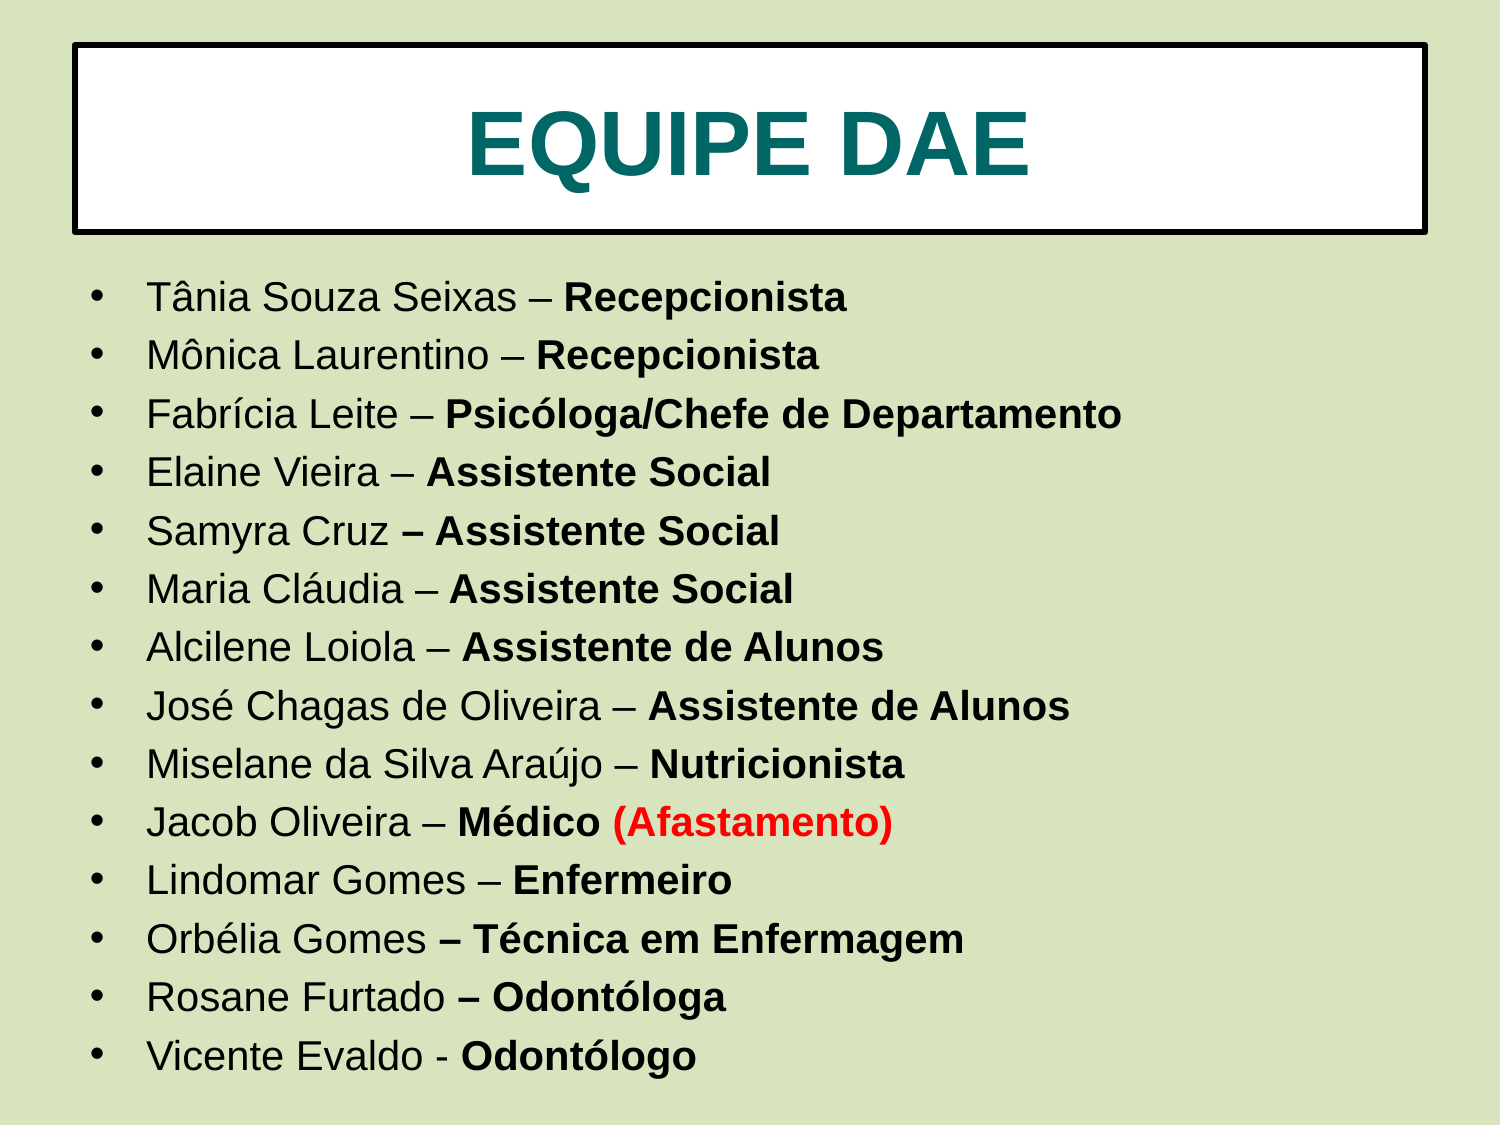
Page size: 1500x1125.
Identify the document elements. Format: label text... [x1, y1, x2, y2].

list Tânia Souza Seixas – Recepcionista Mônica Laurentino – Recepcionista Fabrícia Leite – Psicóloga/Chefe de Departamento Elaine Vieira – Assistente Social Samyra Cruz – Assistente Social Maria Cláudia – Assistente Social Alcilene Loiola – Assistente de Alunos José Chagas de Oliveira – Assistente de Alunos Miselane da Silva Araújo – Nutricionista Jacob Oliveira – Médico (Afastamento) Lindomar Gomes – Enfermeiro Orbélia Gomes – Técnica em Enfermagem Rosane Furtado – Odontóloga Vicente Evaldo - Odontólogo [75, 262, 1425, 1082]
title EQUIPE DAE [75, 45, 1425, 233]
